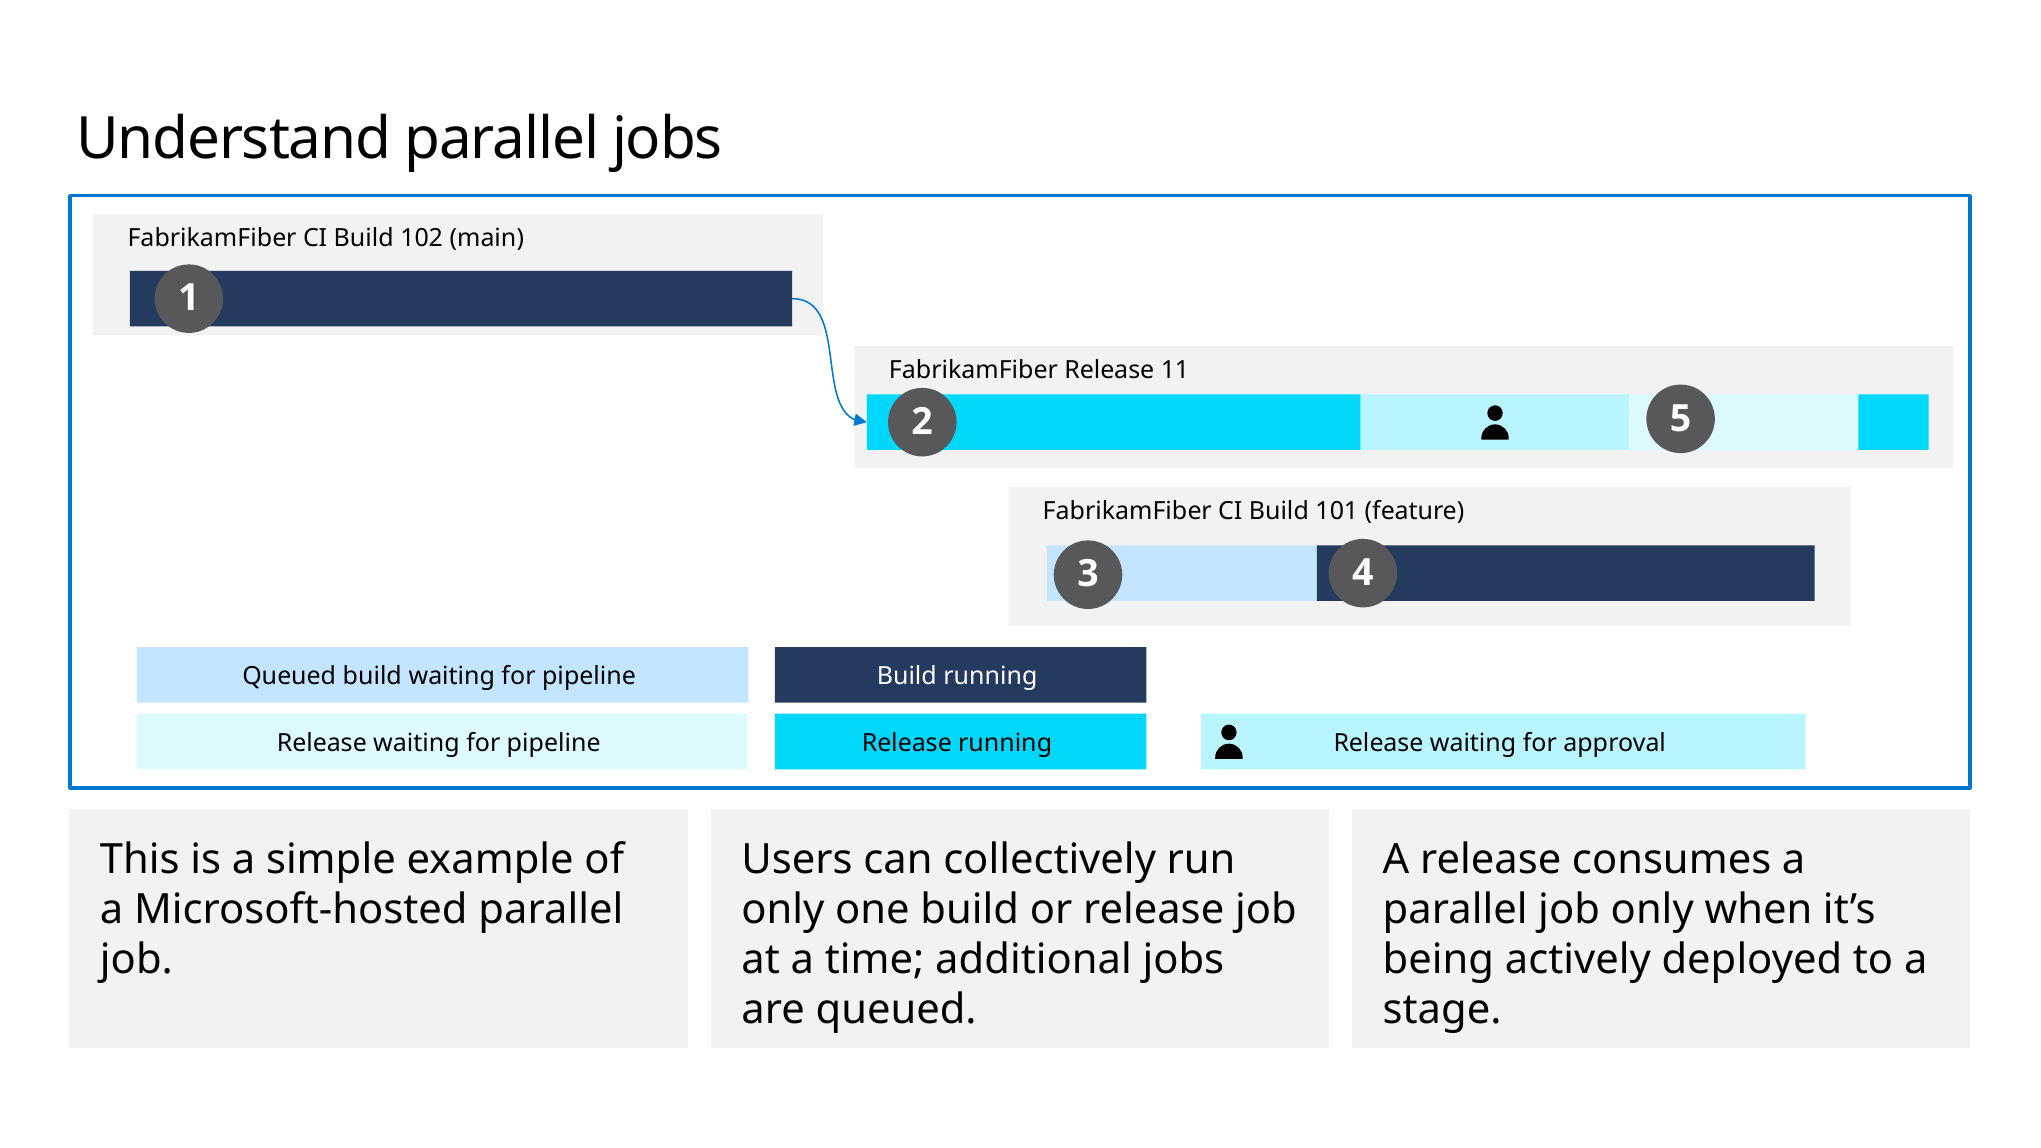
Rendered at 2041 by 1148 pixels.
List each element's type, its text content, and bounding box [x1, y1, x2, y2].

text_box A release consumes a parallel job only when it’s being actively deployed to a stage. [1352, 809, 1970, 1048]
text_box [69, 195, 1971, 789]
title Understand parallel jobs [76, 103, 1969, 172]
text_box Users can collectively run only one build or release job at a time; additional jobs are queued. [711, 809, 1329, 1048]
text_box This is a simple example of a Microsoft-hosted parallel job. [69, 809, 688, 1048]
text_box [92, 214, 1954, 770]
